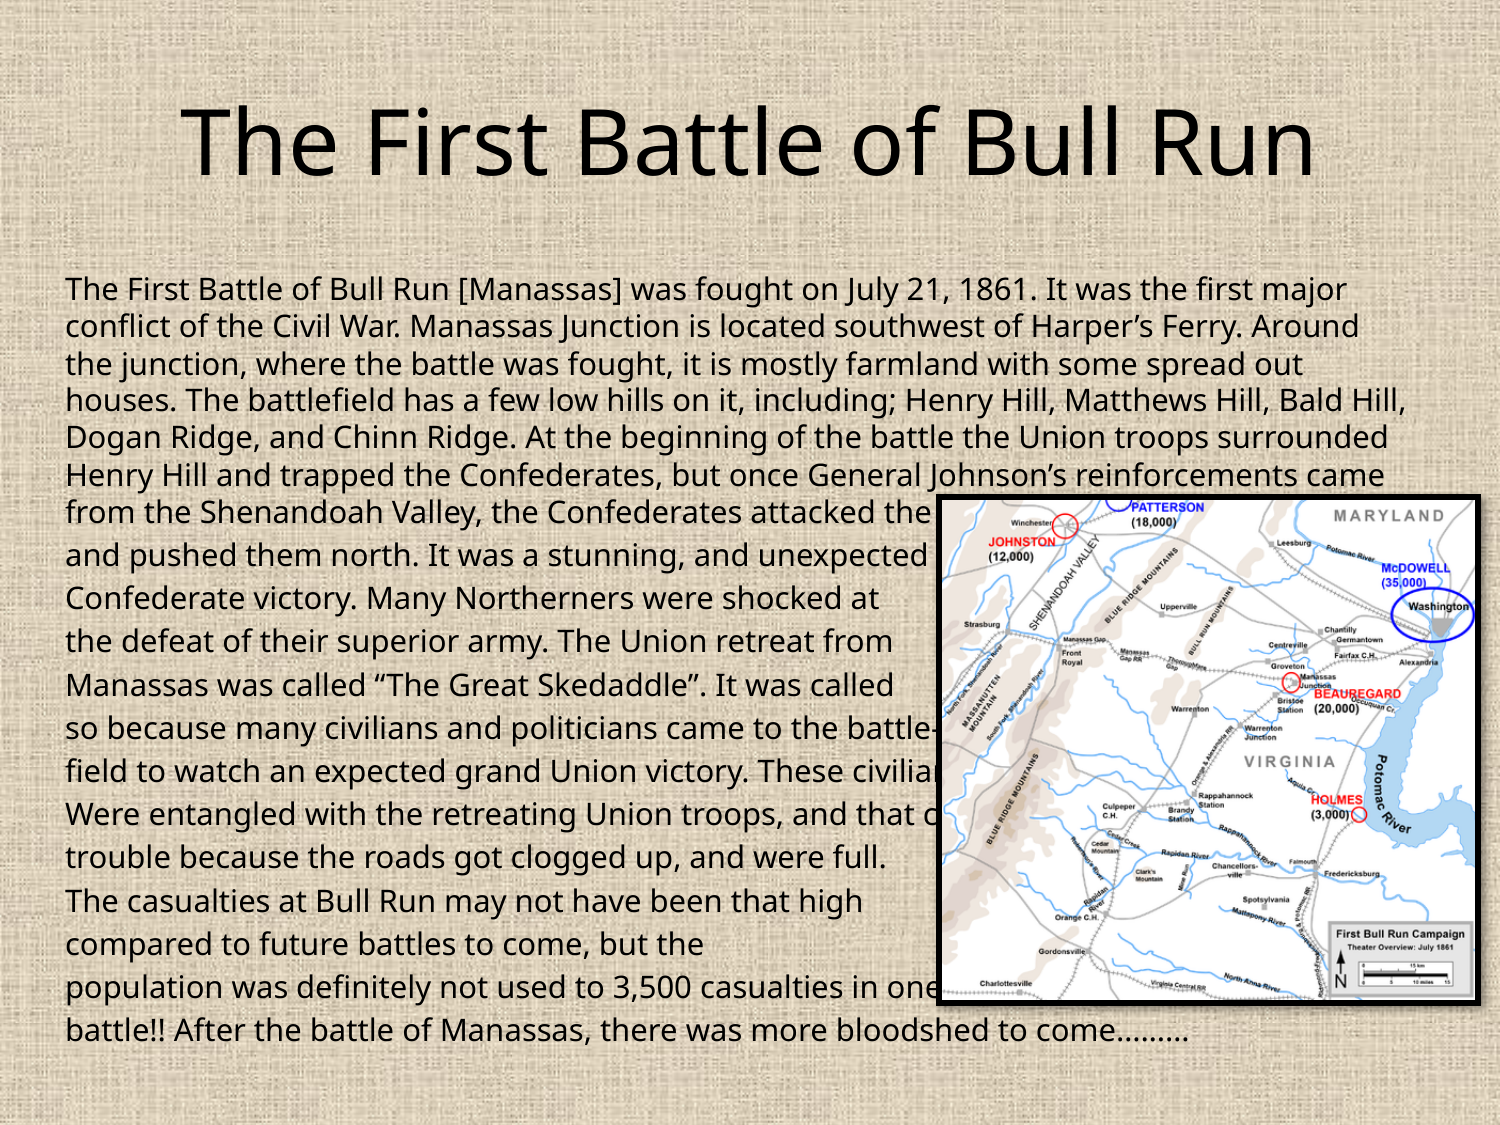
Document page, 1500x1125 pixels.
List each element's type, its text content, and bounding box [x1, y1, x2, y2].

list The First Battle of Bull Run [Manassas] was fought on July 21, 1861. It was the first major conflict of the Civil War. Manassas Junction is located southwest of Harper’s Ferry. Around the junction, where the battle was fought, it is mostly farmland with some spread out houses. The battlefield has a few low hills on it, including; Henry Hill, Matthews Hill, Bald Hill, Dogan Ridge, and Chinn Ridge. At the beginning of the battle the Union troops surrounded Henry Hill and trapped the Confederates, but once General Johnson’s reinforcements came from the Shenandoah Valley, the Confederates attacked the Union troops on Matthew’s Hill and pushed them north. It was a stunning, and unexpected Confederate victory. Many Northerners were shocked at the defeat of their superior army. The Union retreat from Manassas was called “The Great Skedaddle”. It was called so because many civilians and politicians came to the battle- field to watch an expected grand Union victory. These civilians Were entangled with the retreating Union troops, and that caused trouble because the roads got clogged up, and were full. The casualties at Bull Run may not have been that high compared to future battles to come, but the population was definitely not used to 3,500 casualties in one battle!! After the battle of Manassas, there was more bloodshed to come……… [50, 262, 1425, 1100]
title The First Battle of Bull Run [75, 45, 1425, 233]
picture [0, 0, 1500, 1125]
